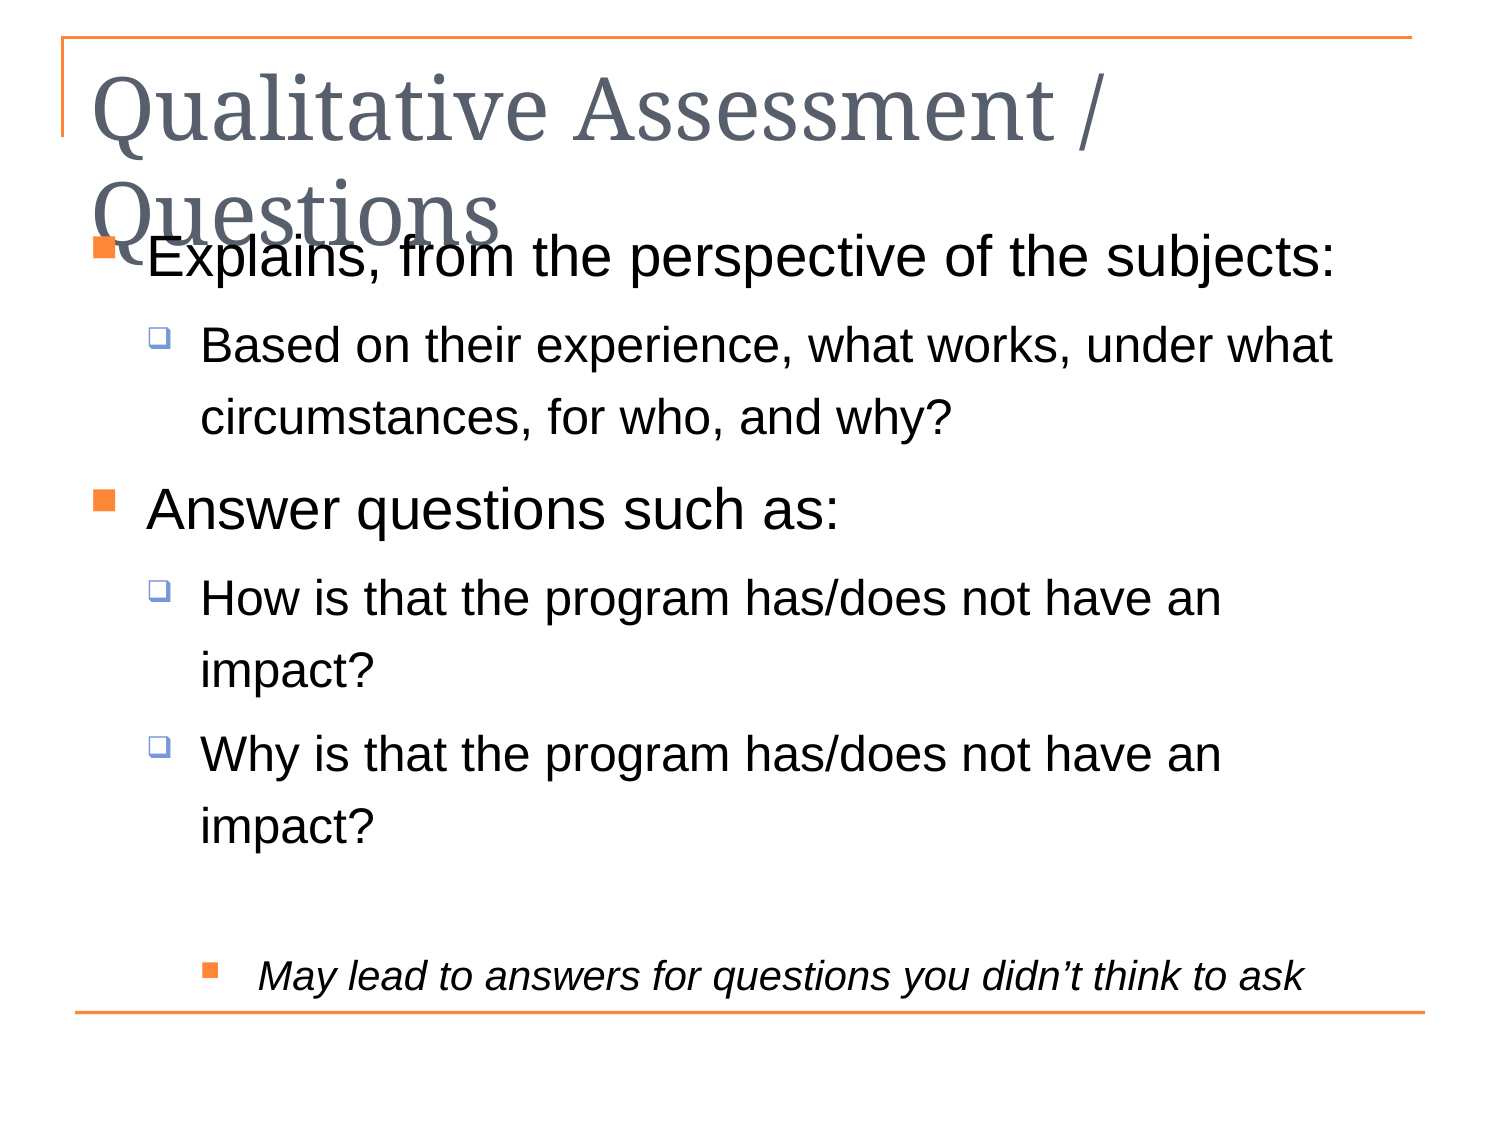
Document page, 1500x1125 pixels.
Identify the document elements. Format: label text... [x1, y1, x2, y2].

title Qualitative Assessment / Questions [75, 45, 1425, 196]
list Explains, from the perspective of the subjects: Based on their experience, what works, under what circumstances, for who, and why? Answer questions such as: How is that the program has/does not have an impact? Why is that the program has/does not have an impact? May lead to answers for questions you didn’t think to ask [75, 196, 1425, 1006]
